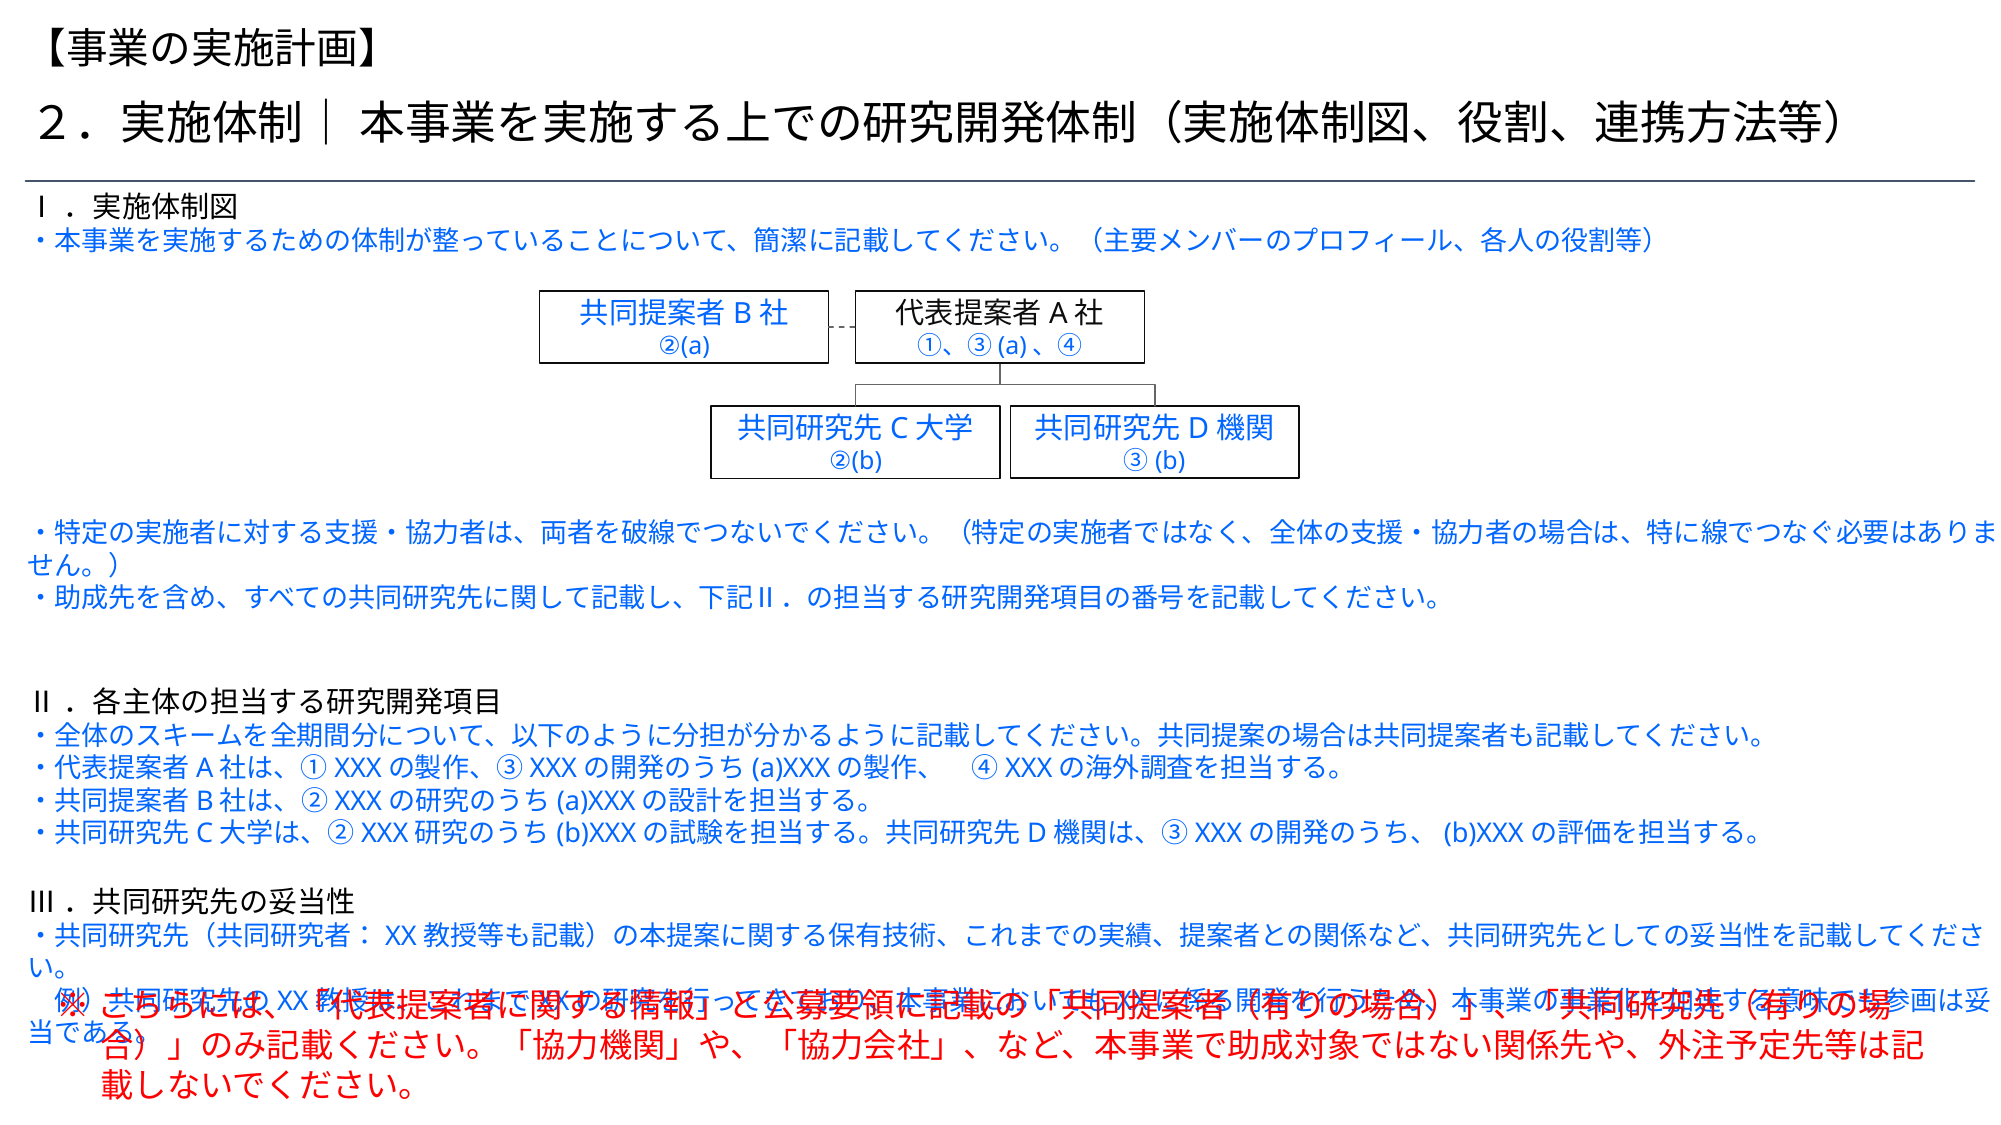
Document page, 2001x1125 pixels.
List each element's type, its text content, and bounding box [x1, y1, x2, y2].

text_box ２．実施体制｜ 本事業を実施する上での研究開発体制（実施体制図、役割、連携方法等） [29, 99, 1969, 150]
text_box 【事業の実施計画】 [24, 27, 1818, 73]
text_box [539, 290, 1300, 479]
text_box ※こちらには、「代表提案者に関する情報」と公募要領に記載の「共同提案者（有りの場合）」、「共同研究先（有りの場合）」のみ記載ください。「協力機関」や、「協力会社」、など、本事業で助成対象ではない関係先や、外注予定先等は記載しないでください。 [41, 967, 1957, 1122]
text_box Ⅰ．実施体制図 ・本事業を実施するための体制が整っていることについて、簡潔に記載してください。（主要メンバーのプロフィール、各人の役割等） ・特定の実施者に対する支援・協力者は、両者を破線でつないでください。（特定の実施者ではなく、全体の支援・協力者の場合は、特に線でつなぐ必要はありません。） ・助成先を含め、すべての共同研究先に関して記載し、下記Ⅱ．の担当する研究開発項目の番号を記載してください。 Ⅱ．各主体の担当する研究開発項目 ・全体のスキームを全期間分について、以下のように分担が分かるように記載してください。共同提案の場合は共同提案者も記載してください。 ・代表提案者A社は、①XXXの製作、③XXXの開発のうち(a)XXXの製作、 ④XXXの海外調査を担当する。 ・共同提案者B社は、②XXXの研究のうち(a)XXXの設計を担当する。 ・共同研究先C大学は、②XXX研究のうち(b)XXXの試験を担当する。共同研究先D機関は、③XXXの開発のうち、(b)XXXの評価を担当する。 Ⅲ．共同研究先の妥当性 ・共同研究先（共同研究者：XX教授等も記載）の本提案に関する保有技術、これまでの実績、提案者との関係など、共同研究先としての妥当性を記載してください。 例）共同研究先のXX教授は、これまでXXの研究を行ってきており、本事業においてもXXに係る開発を行うため、本事業の事業化を加速する意味でも参画は妥当である。 [9, 153, 2000, 1125]
